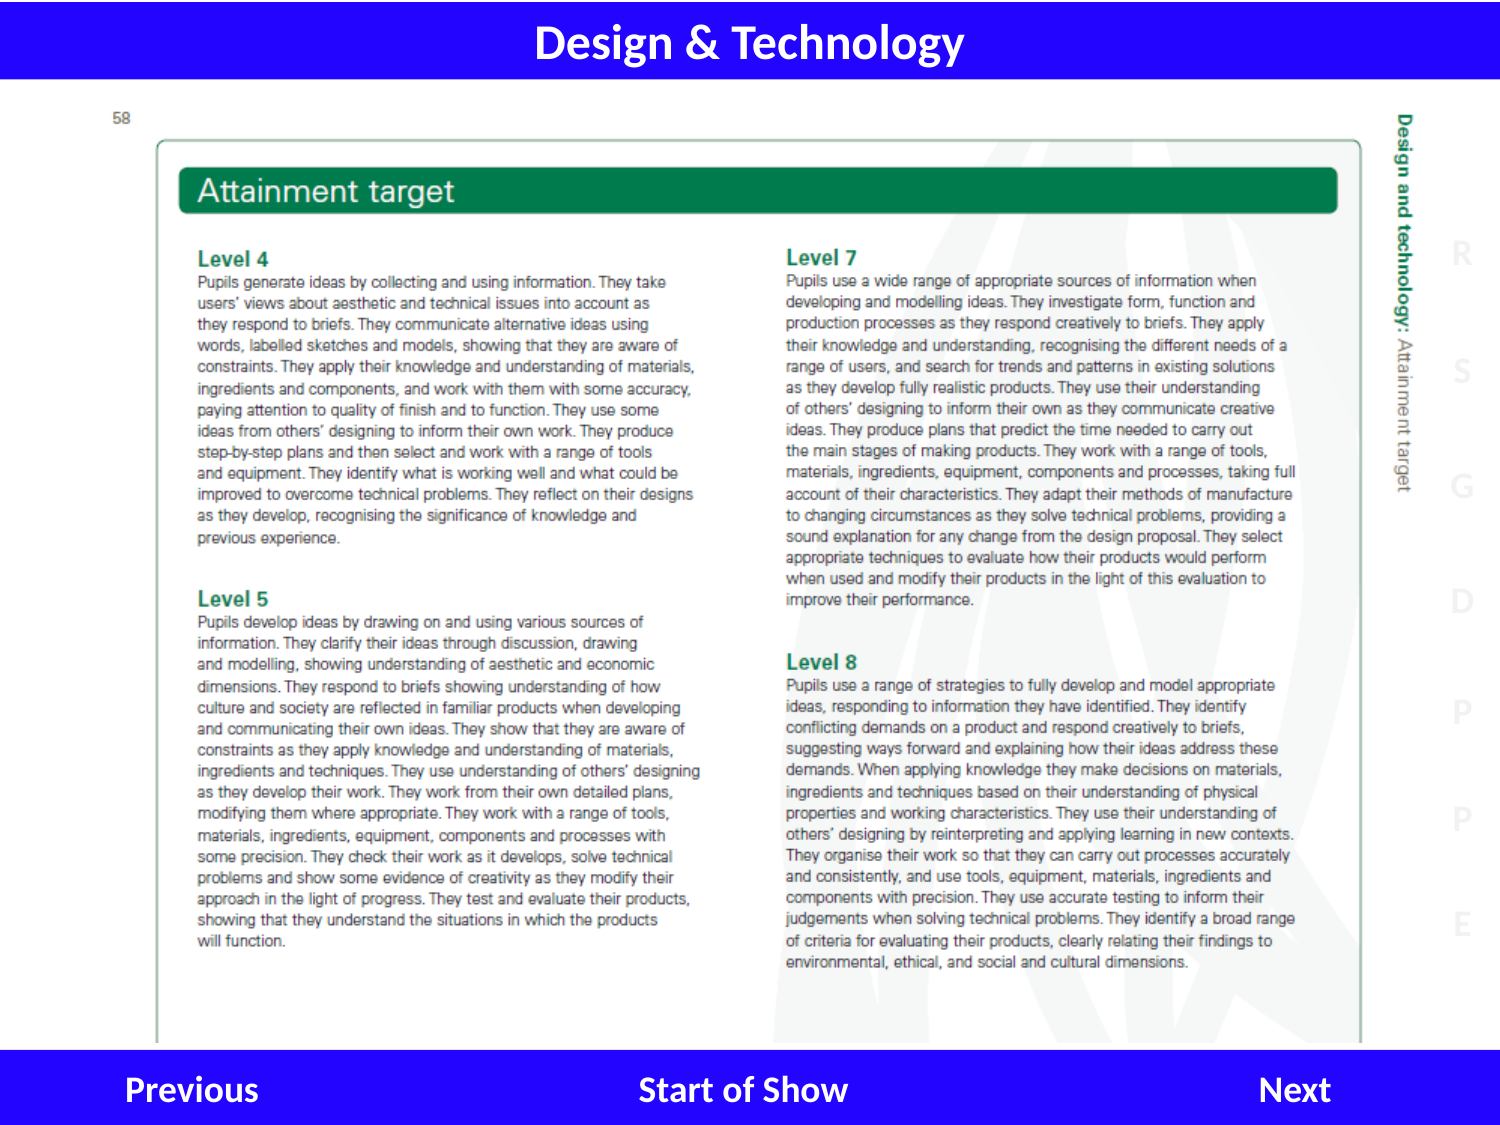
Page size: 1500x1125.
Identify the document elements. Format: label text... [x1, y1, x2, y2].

text_box [0, 1048, 1500, 1125]
text_box Design & Technology [0, 2, 1500, 73]
picture [64, 79, 1431, 1043]
text_box [0, 73, 1500, 81]
text_box Start of Show [384, 1061, 1103, 1114]
text_box Previous [15, 1061, 369, 1114]
text_box Next [1118, 1061, 1472, 1114]
